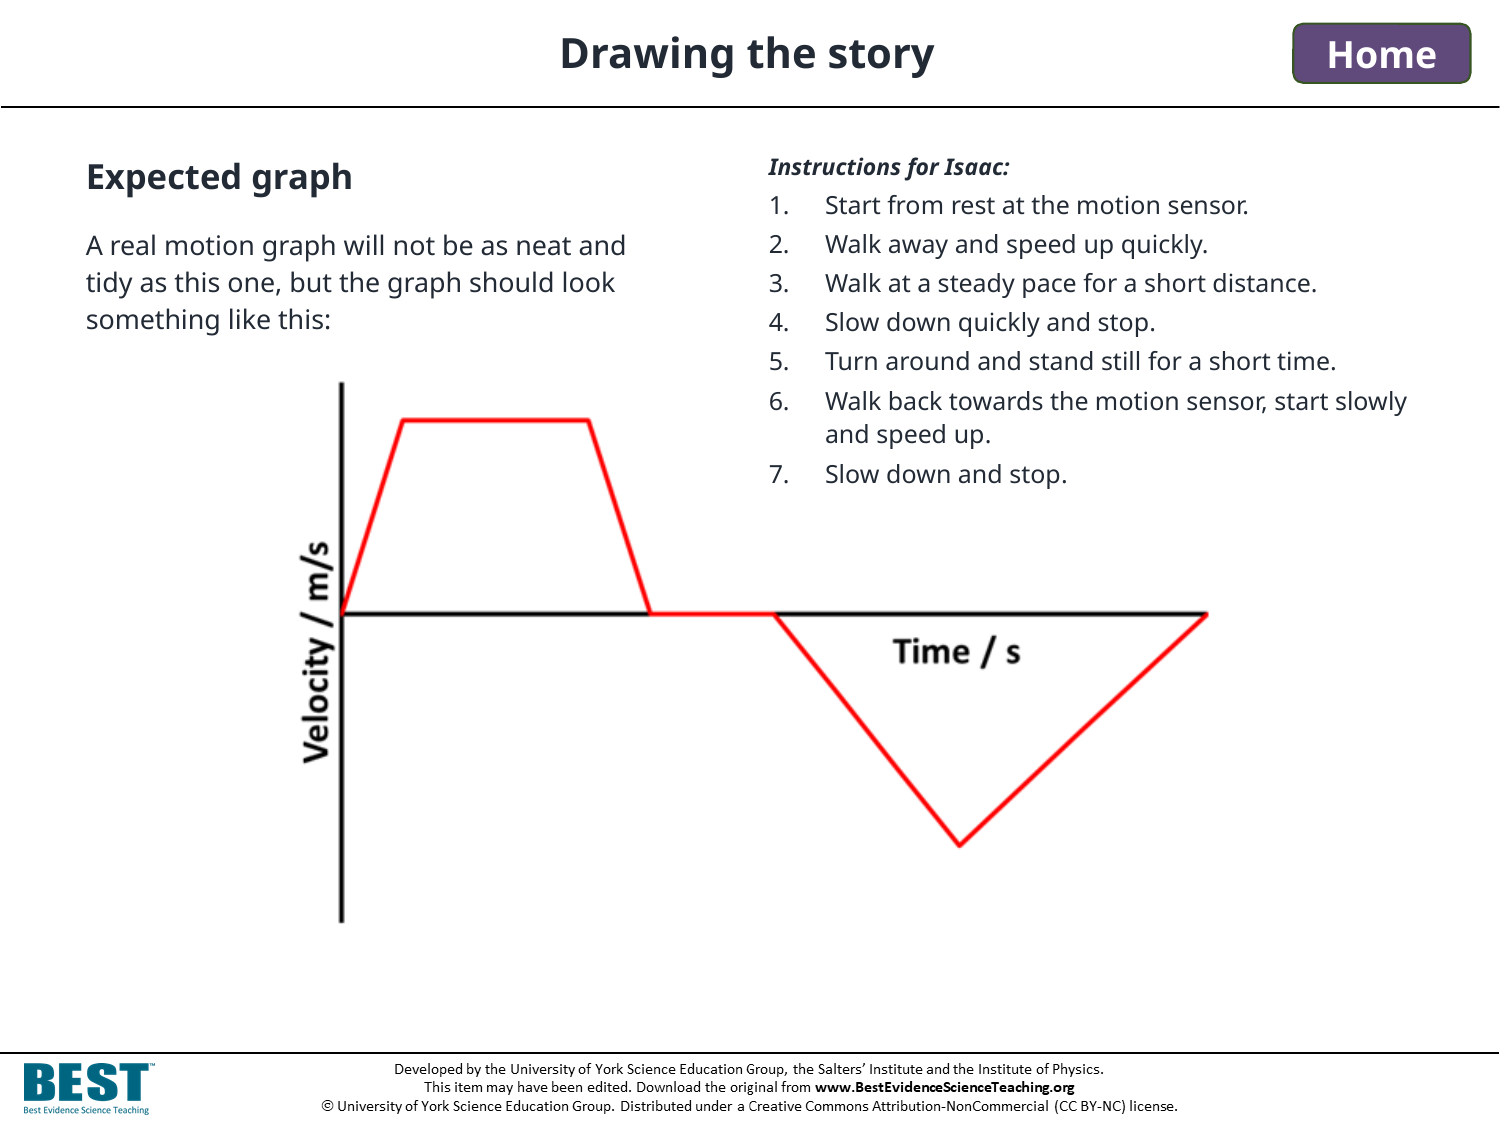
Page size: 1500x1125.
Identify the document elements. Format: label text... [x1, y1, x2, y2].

text_box Home [1292, 22, 1472, 84]
picture [0, 106, 1500, 1125]
text_box Drawing the story [23, 4, 1471, 99]
